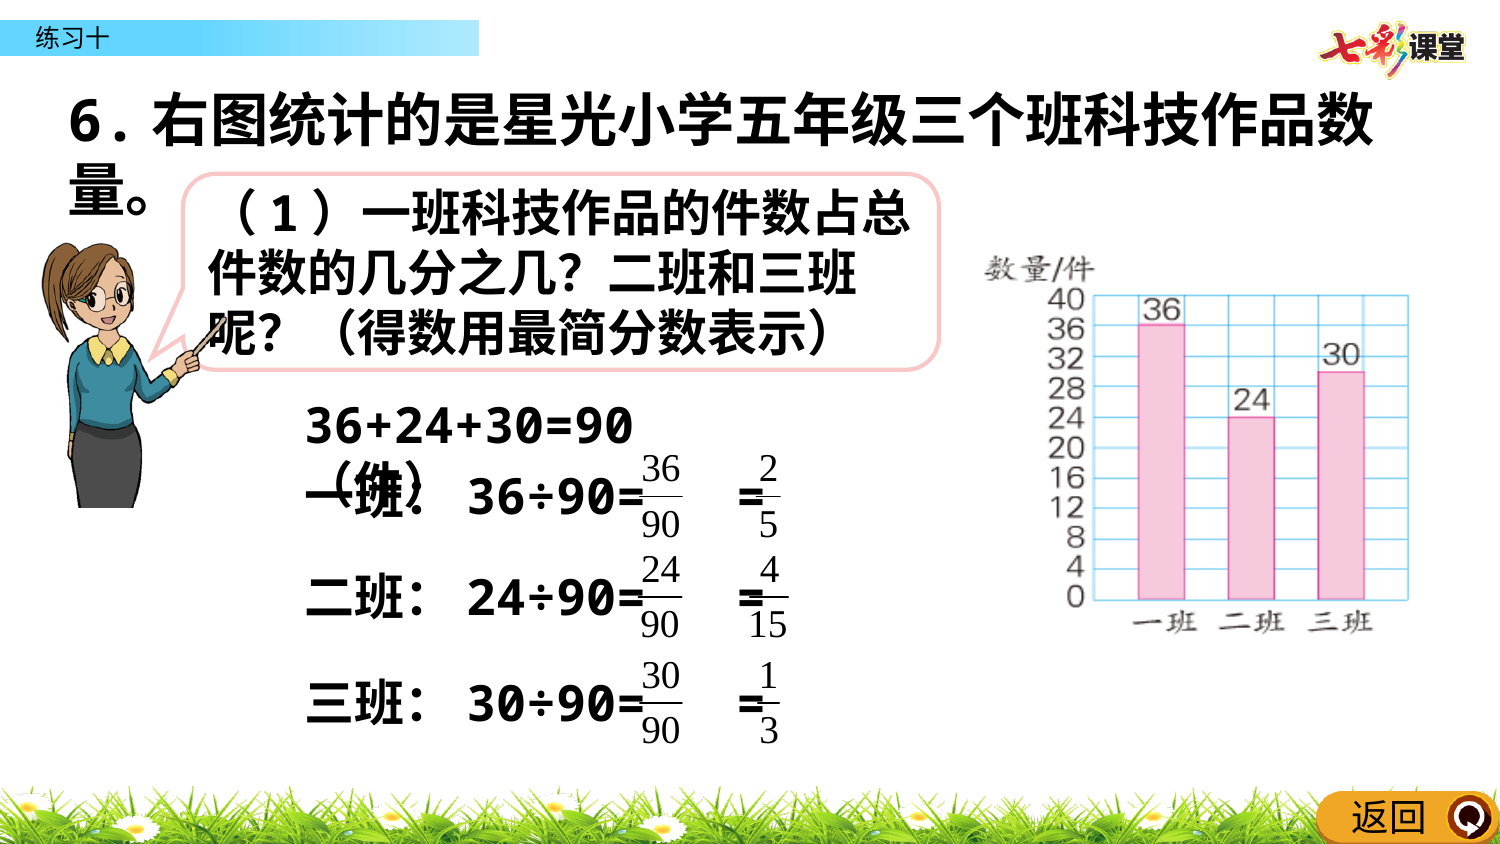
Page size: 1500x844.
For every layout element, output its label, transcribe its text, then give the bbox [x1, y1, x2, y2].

picture [1316, 25, 1468, 80]
picture [1316, 20, 1468, 24]
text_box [289, 443, 869, 544]
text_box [289, 650, 869, 753]
text_box （1）一班科技作品的件数占总件数的几分之几？二班和三班呢？（得数用最简分数表示） [183, 173, 939, 370]
text_box 6.右图统计的是星光小学五年级三个班科技作品数量。 [53, 76, 1452, 231]
picture [0, 786, 1500, 844]
picture [974, 208, 1427, 643]
text_box 36+24+30=90（件） [289, 386, 775, 442]
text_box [289, 544, 869, 647]
picture [40, 242, 227, 508]
